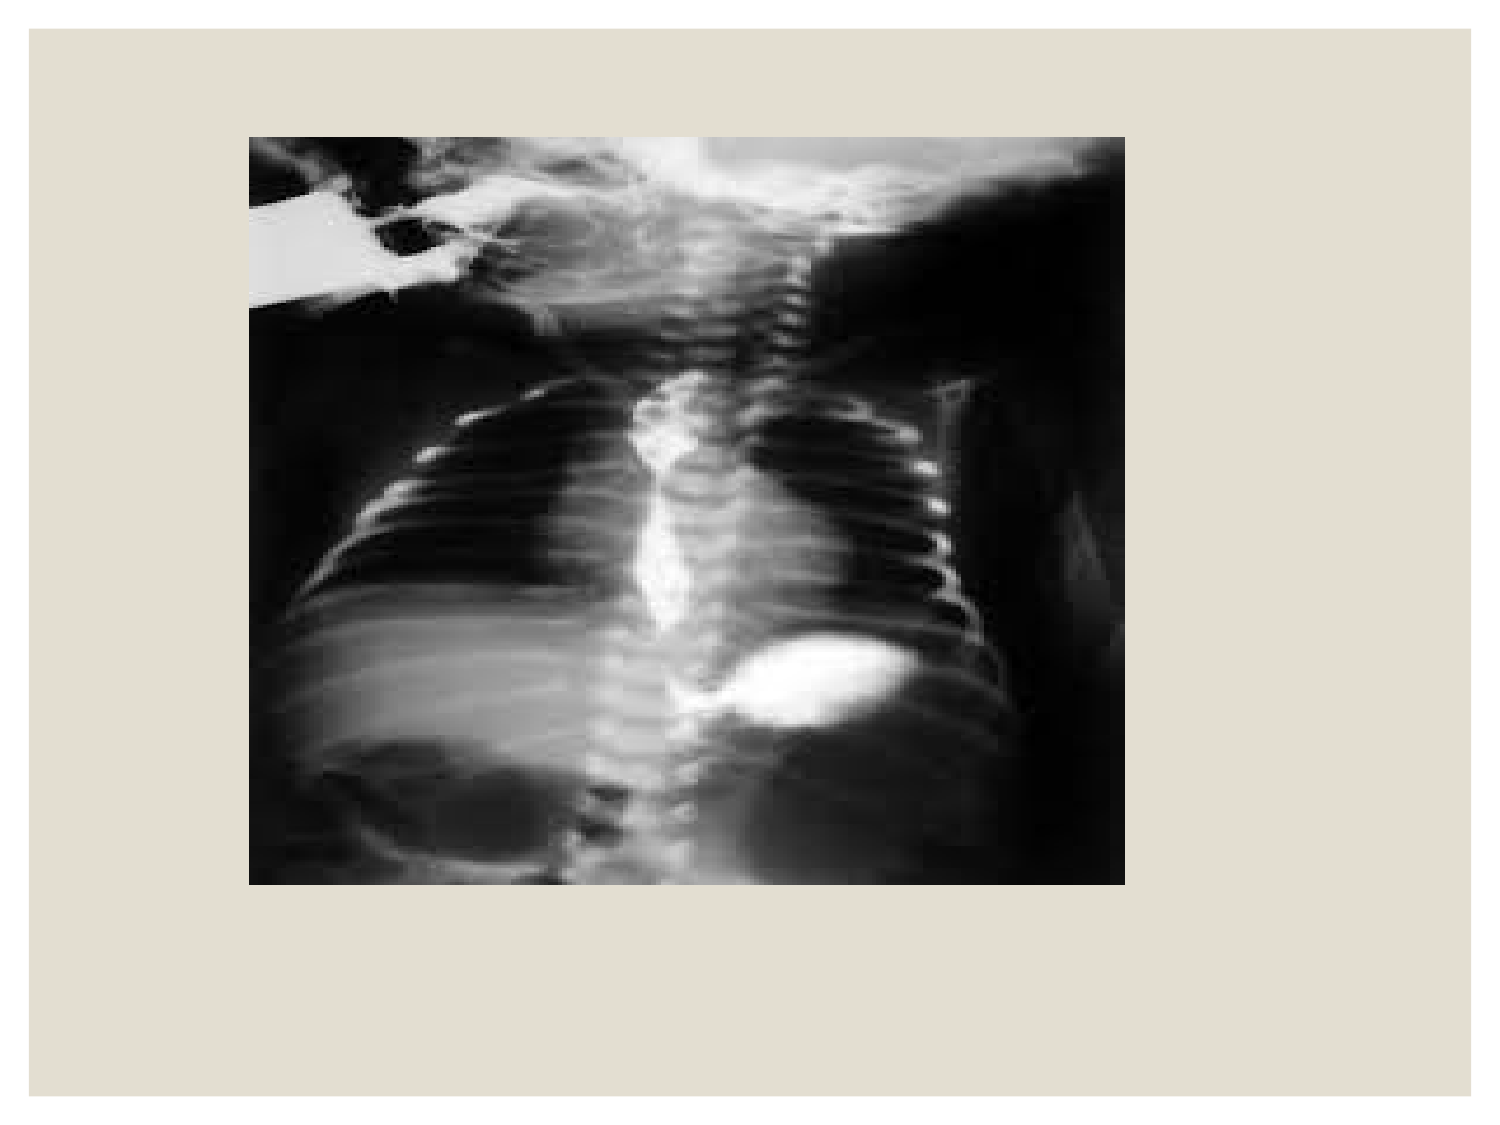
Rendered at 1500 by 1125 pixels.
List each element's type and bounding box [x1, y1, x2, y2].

picture [249, 137, 1125, 885]
